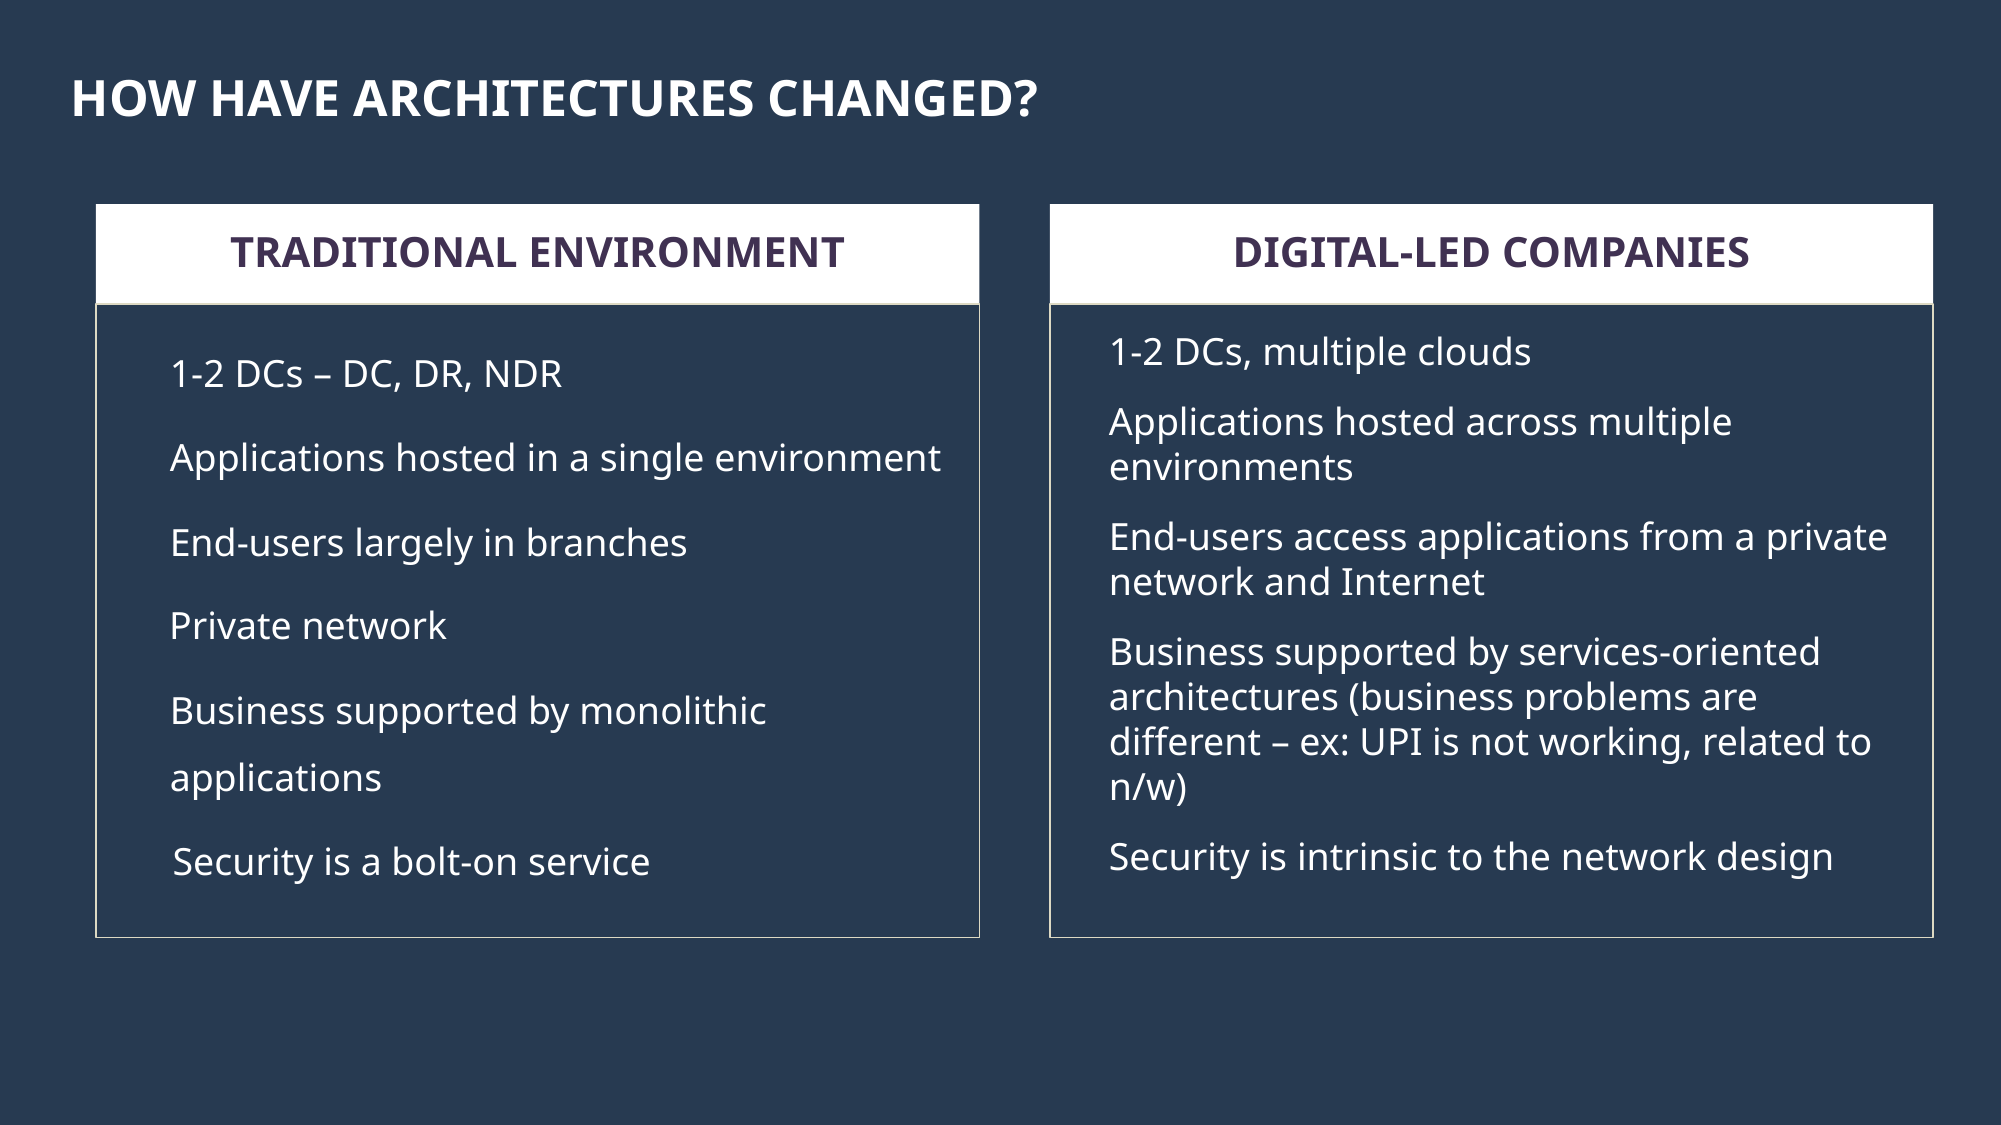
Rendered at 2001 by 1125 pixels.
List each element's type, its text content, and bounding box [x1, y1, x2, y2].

title HOW HAVE ARCHITECTURES CHANGED? [70, 0, 1930, 199]
text_box 1-2 DCs, multiple clouds Applications hosted across multiple environments End-users access applications from a private network and Internet Business supported by services-oriented architectures (business problems are different – ex: UPI is not working, related to n/w) Security is intrinsic to the network design [1049, 304, 1934, 938]
text_box DIGITAL-LED COMPANIES [1049, 204, 1934, 304]
text_box TRADITIONAL ENVIRONMENT [95, 204, 980, 304]
text_box 1-2 DCs – DC, DR, NDR Applications hosted in a single environment End-users largely in branches Private network Business supported by monolithic applications Security is a bolt-on service [95, 304, 980, 938]
